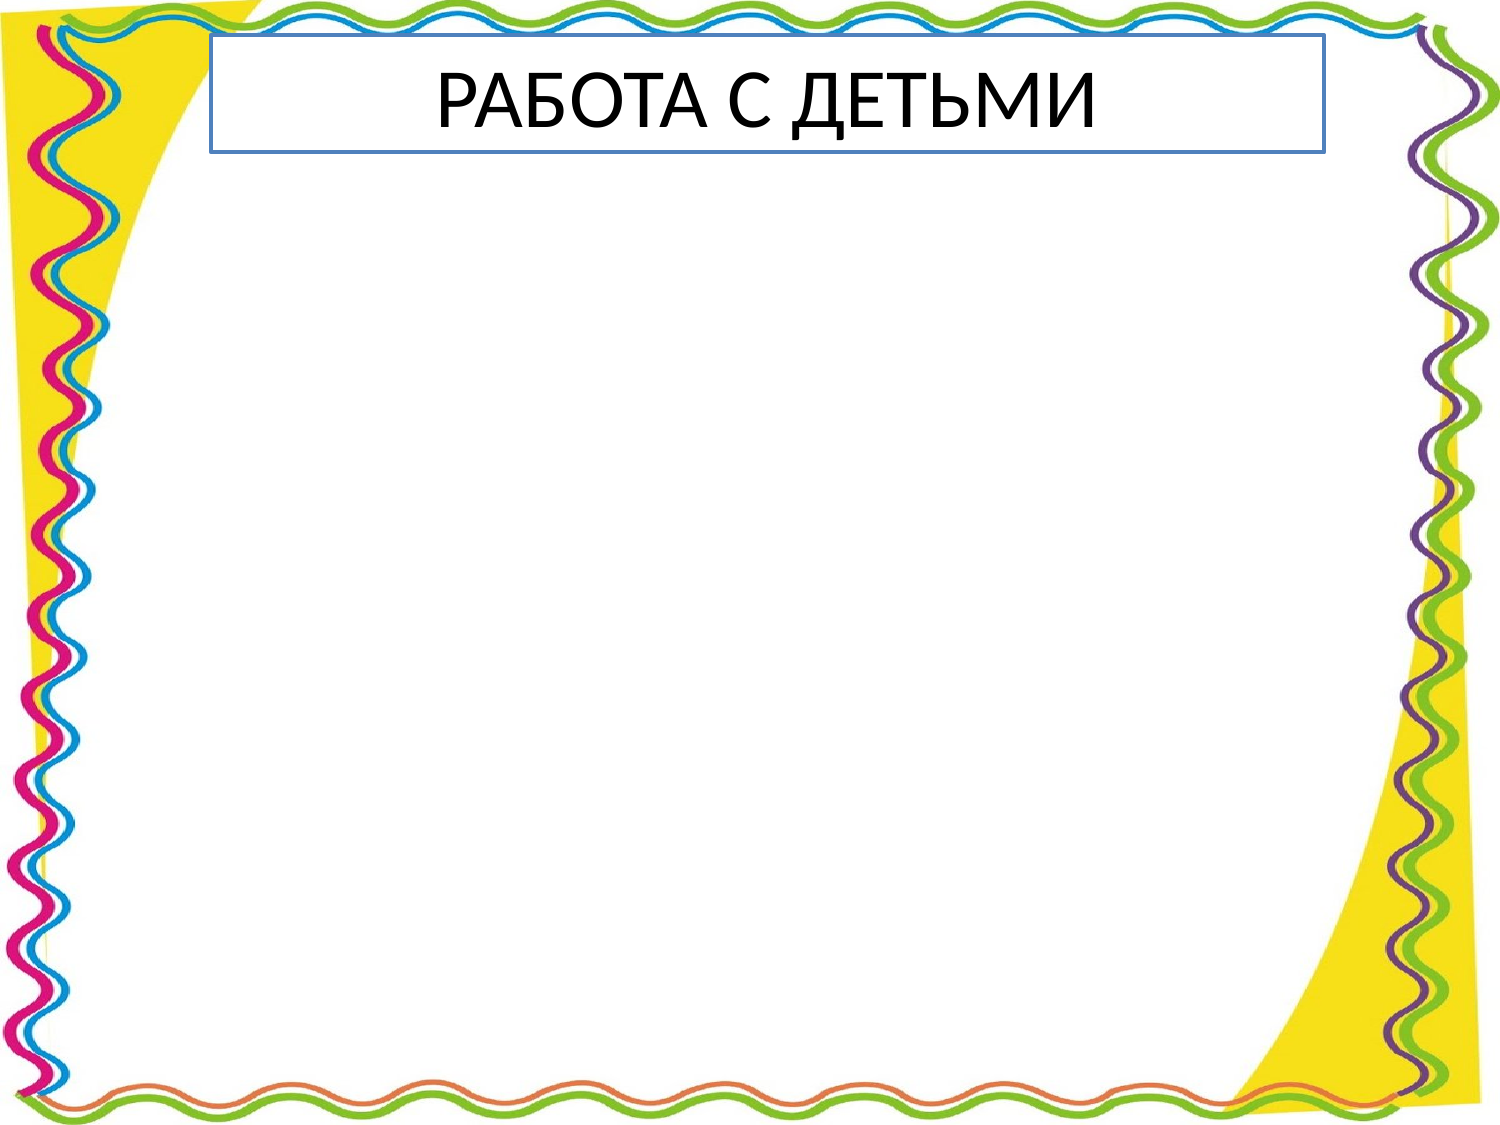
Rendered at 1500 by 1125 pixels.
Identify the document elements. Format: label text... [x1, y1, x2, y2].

title РАБОТА С ДЕТЬМИ [209, 33, 1326, 154]
picture [0, 0, 1500, 1125]
